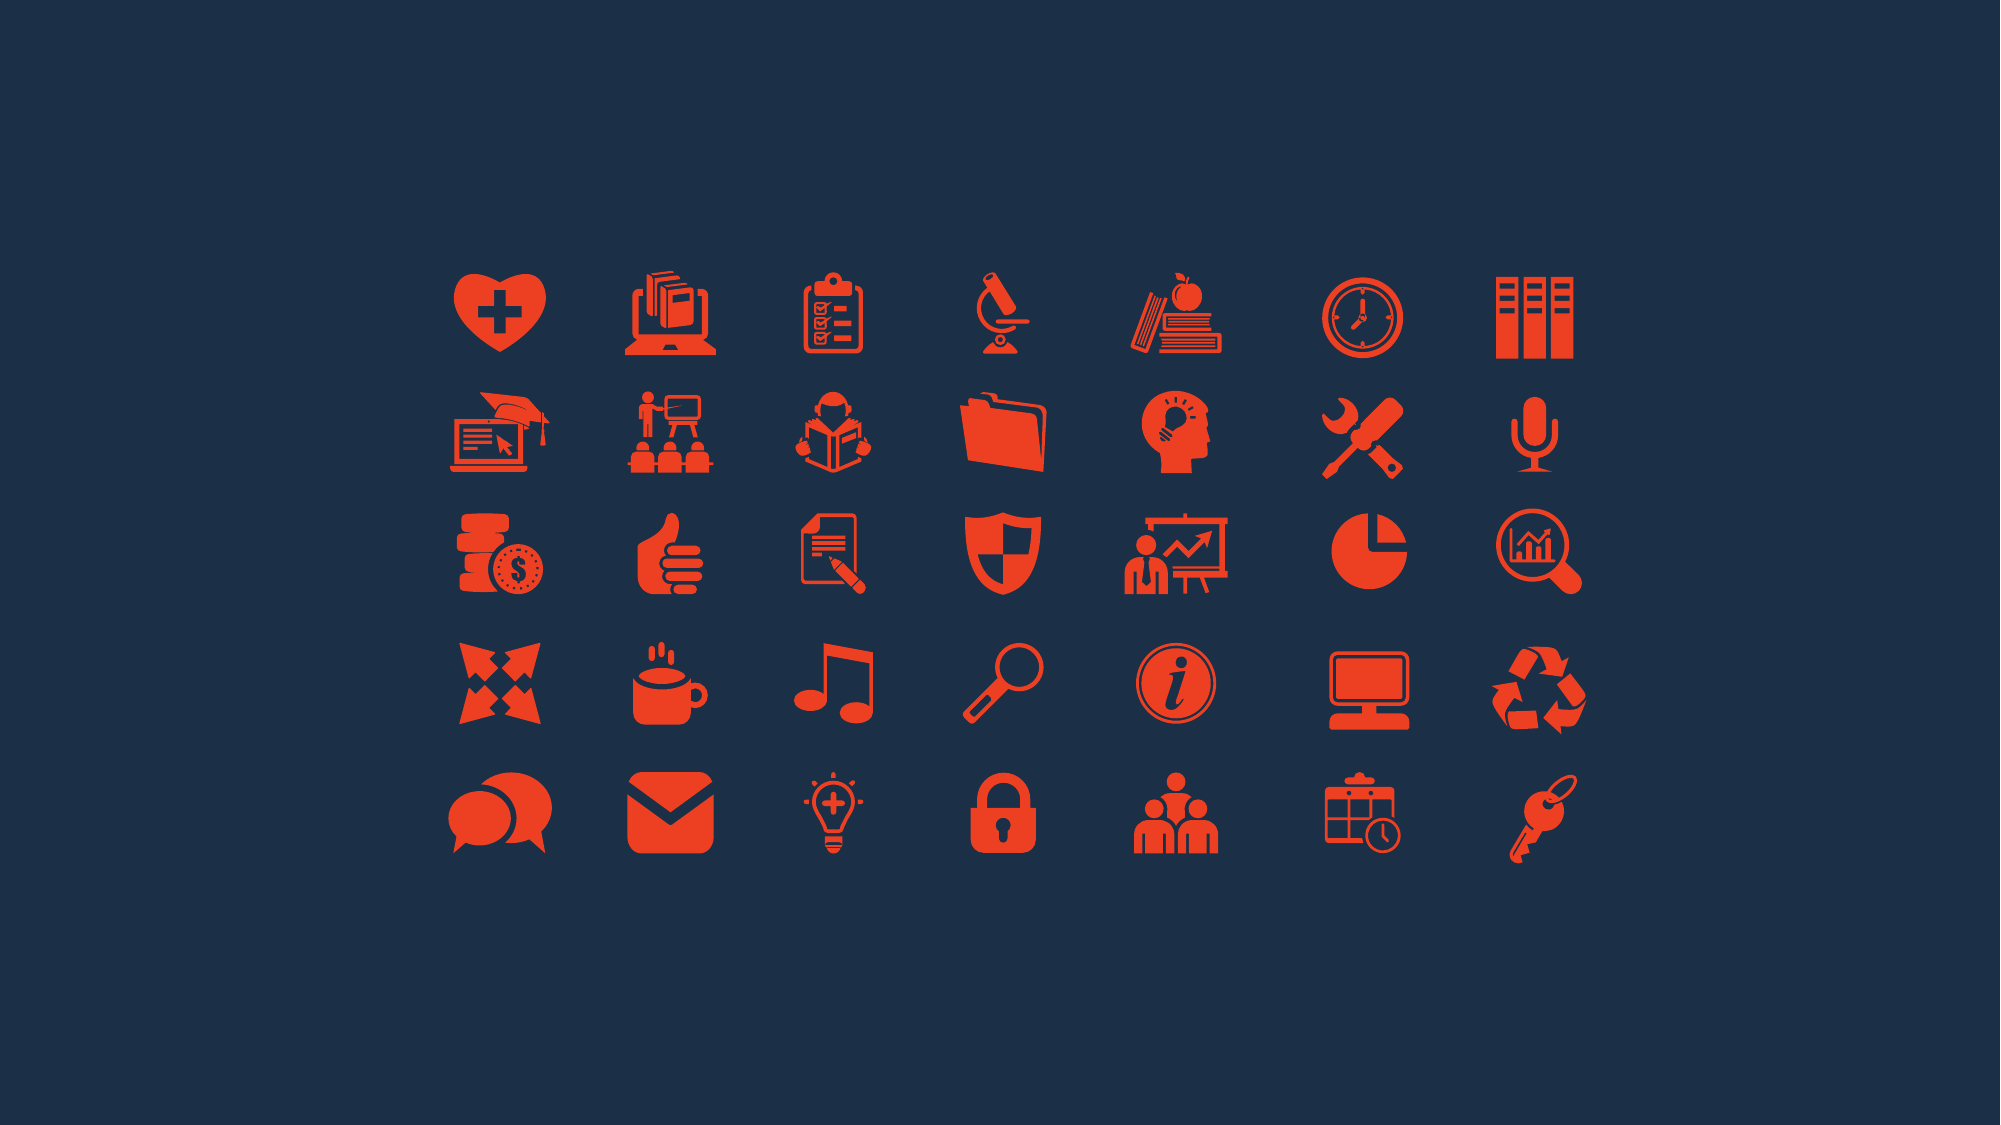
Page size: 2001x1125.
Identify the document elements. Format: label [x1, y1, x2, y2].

text_box [446, 260, 1587, 864]
